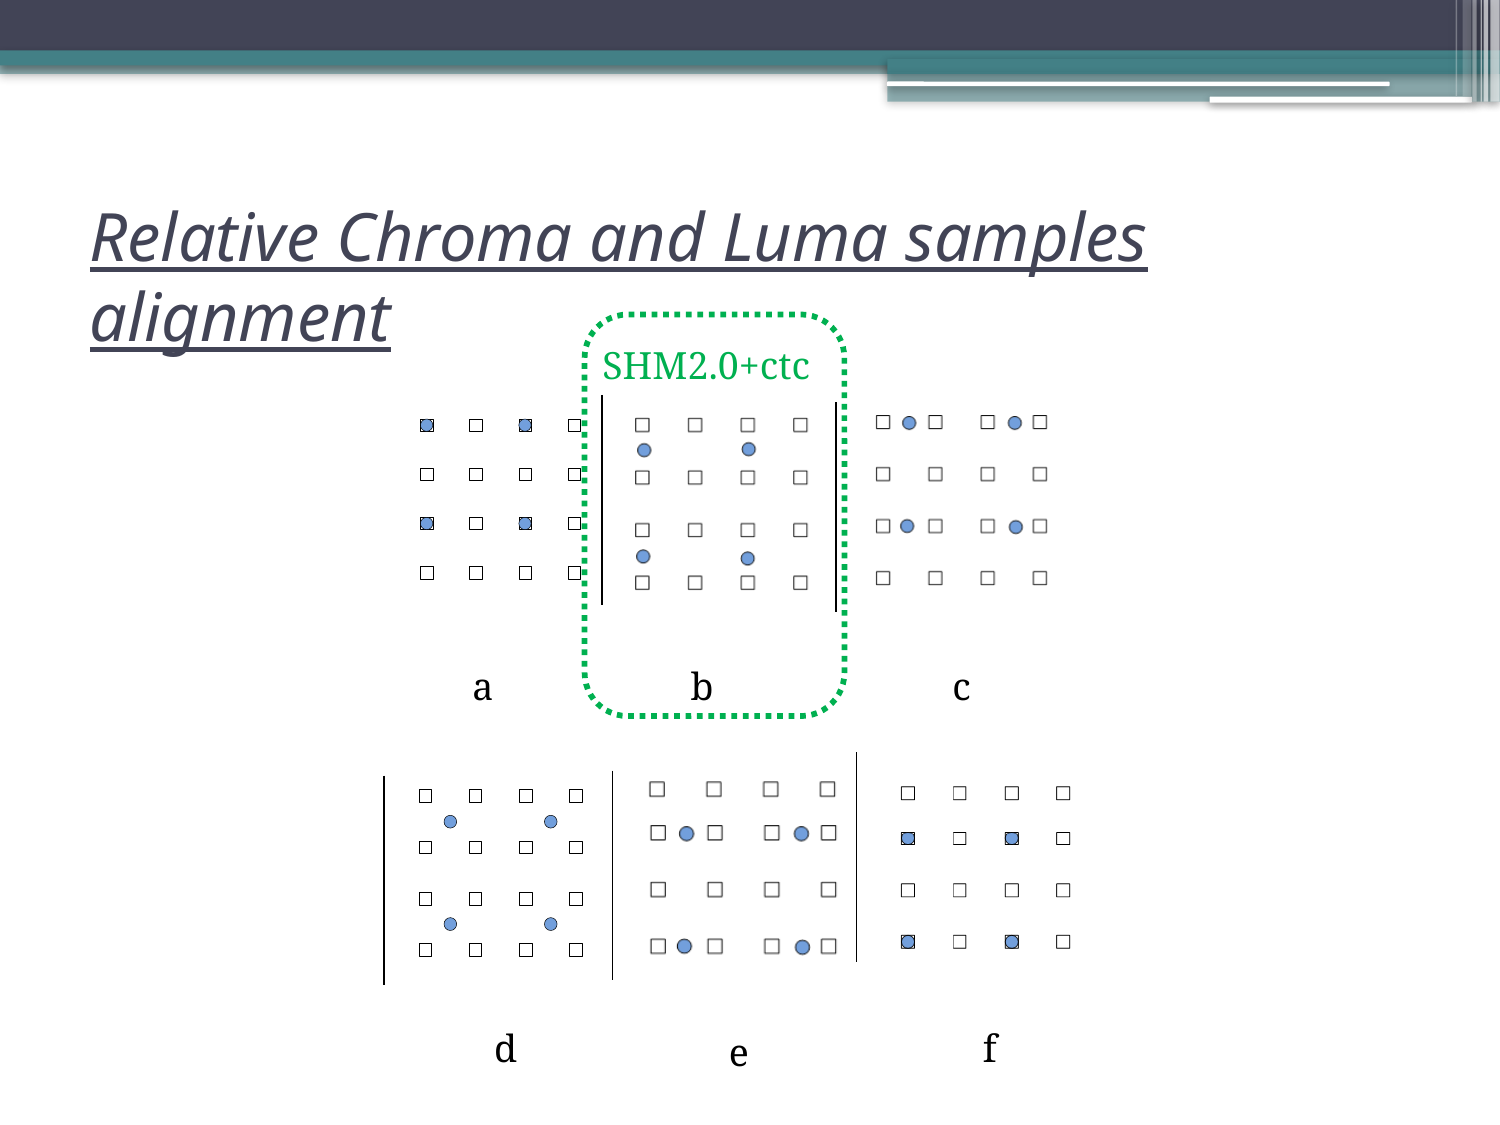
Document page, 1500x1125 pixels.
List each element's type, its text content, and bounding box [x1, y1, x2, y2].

text_box e [714, 1021, 764, 1082]
text_box f [968, 1017, 1012, 1078]
picture [837, 408, 845, 605]
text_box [417, 788, 584, 958]
text_box d [479, 1017, 532, 1078]
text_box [418, 417, 582, 581]
text_box c [937, 655, 986, 716]
picture [622, 408, 835, 605]
picture [881, 770, 1099, 963]
title Relative Chroma and Luma samples alignment [75, 187, 1425, 363]
text_box [583, 312, 846, 718]
picture [621, 754, 856, 960]
text_box a [457, 655, 509, 716]
picture [862, 399, 1073, 605]
